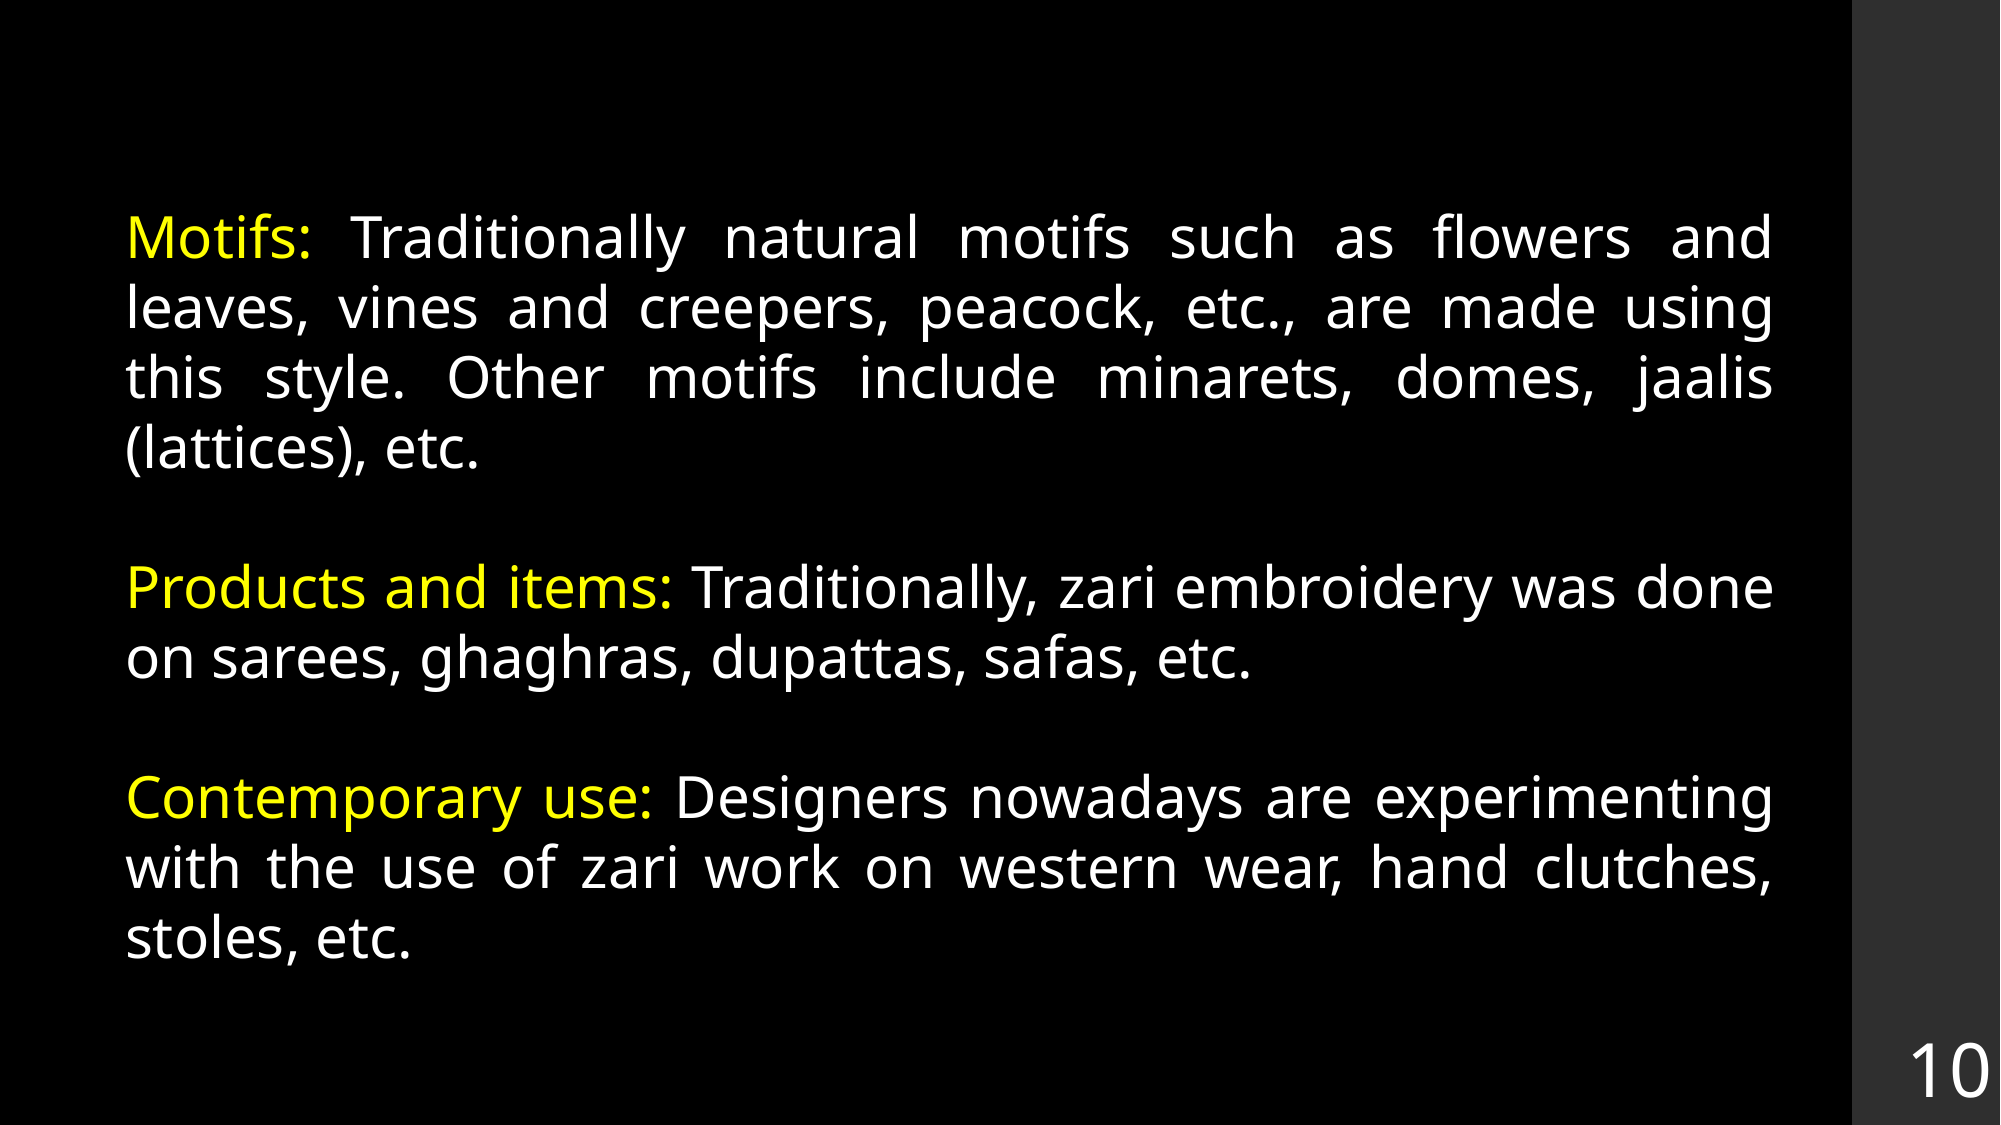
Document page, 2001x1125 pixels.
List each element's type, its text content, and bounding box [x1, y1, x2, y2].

list Motifs: Traditionally natural motifs such as flowers and leaves, vines and creepers, peacock, etc., are made using this style. Other motifs include minarets, domes, jaalis (lattices), etc. Products and items: Traditionally, zari embroidery was done on sarees, ghaghras, dupattas, safas, etc. Contemporary use: Designers nowadays are experimenting with the use of zari work on western wear, hand clutches, stoles, etc. [125, 200, 1775, 978]
slide_number 10 [1902, 1022, 2000, 1125]
